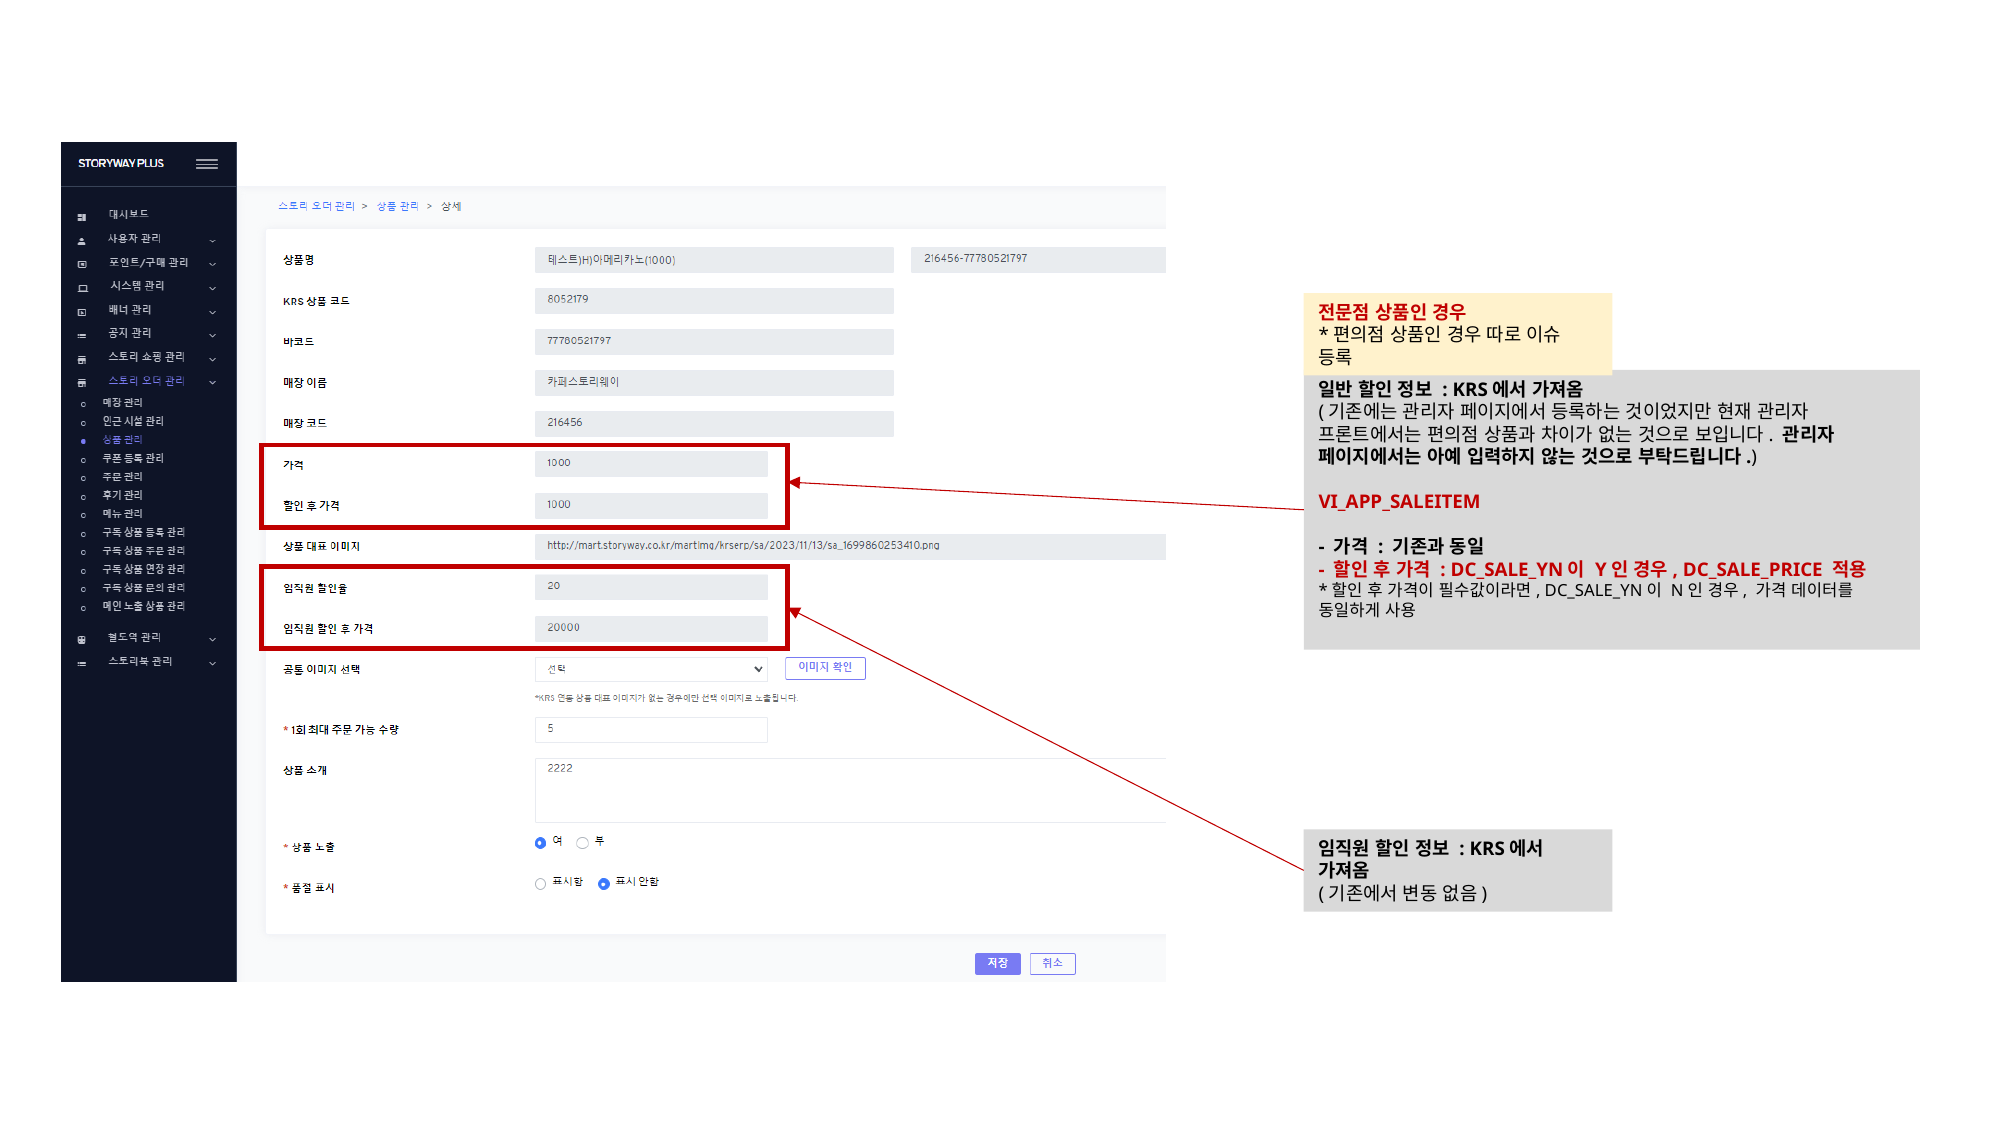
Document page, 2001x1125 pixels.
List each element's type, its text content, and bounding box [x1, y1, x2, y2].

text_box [787, 482, 1304, 502]
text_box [787, 607, 1304, 860]
text_box 일반 할인 정보 : KRS에서 가져옴 (기존에는 관리자 페이지에서 등록하는 것이었지만 현재 관리자 프론트에서는 편의점 상품과 차이가 없는 것으로 보입니다. 관리자 페이지에서는 아예 입력하지 않는 것으로 부탁드립니다.) VI_APP_SALEITEM - 가격 : 기존과 동일 - 할인 후 가격 : DC_SALE_YN이 Y인 경우, DC_SALE_PRICE 적용 *할인 후 가격이 필수값이라면, DC_SALE_YN이 N인 경우, 가격 데이터를 동일하게 사용 [1303, 369, 1920, 650]
picture [61, 142, 1166, 982]
text_box 전문점 상품인 경우 *편의점 상품인 경우 따로 이슈 등록 [1303, 293, 1613, 376]
text_box 임직원 할인 정보 : KRS에서 가져옴 (기존에서 변동 없음) [1303, 829, 1613, 912]
